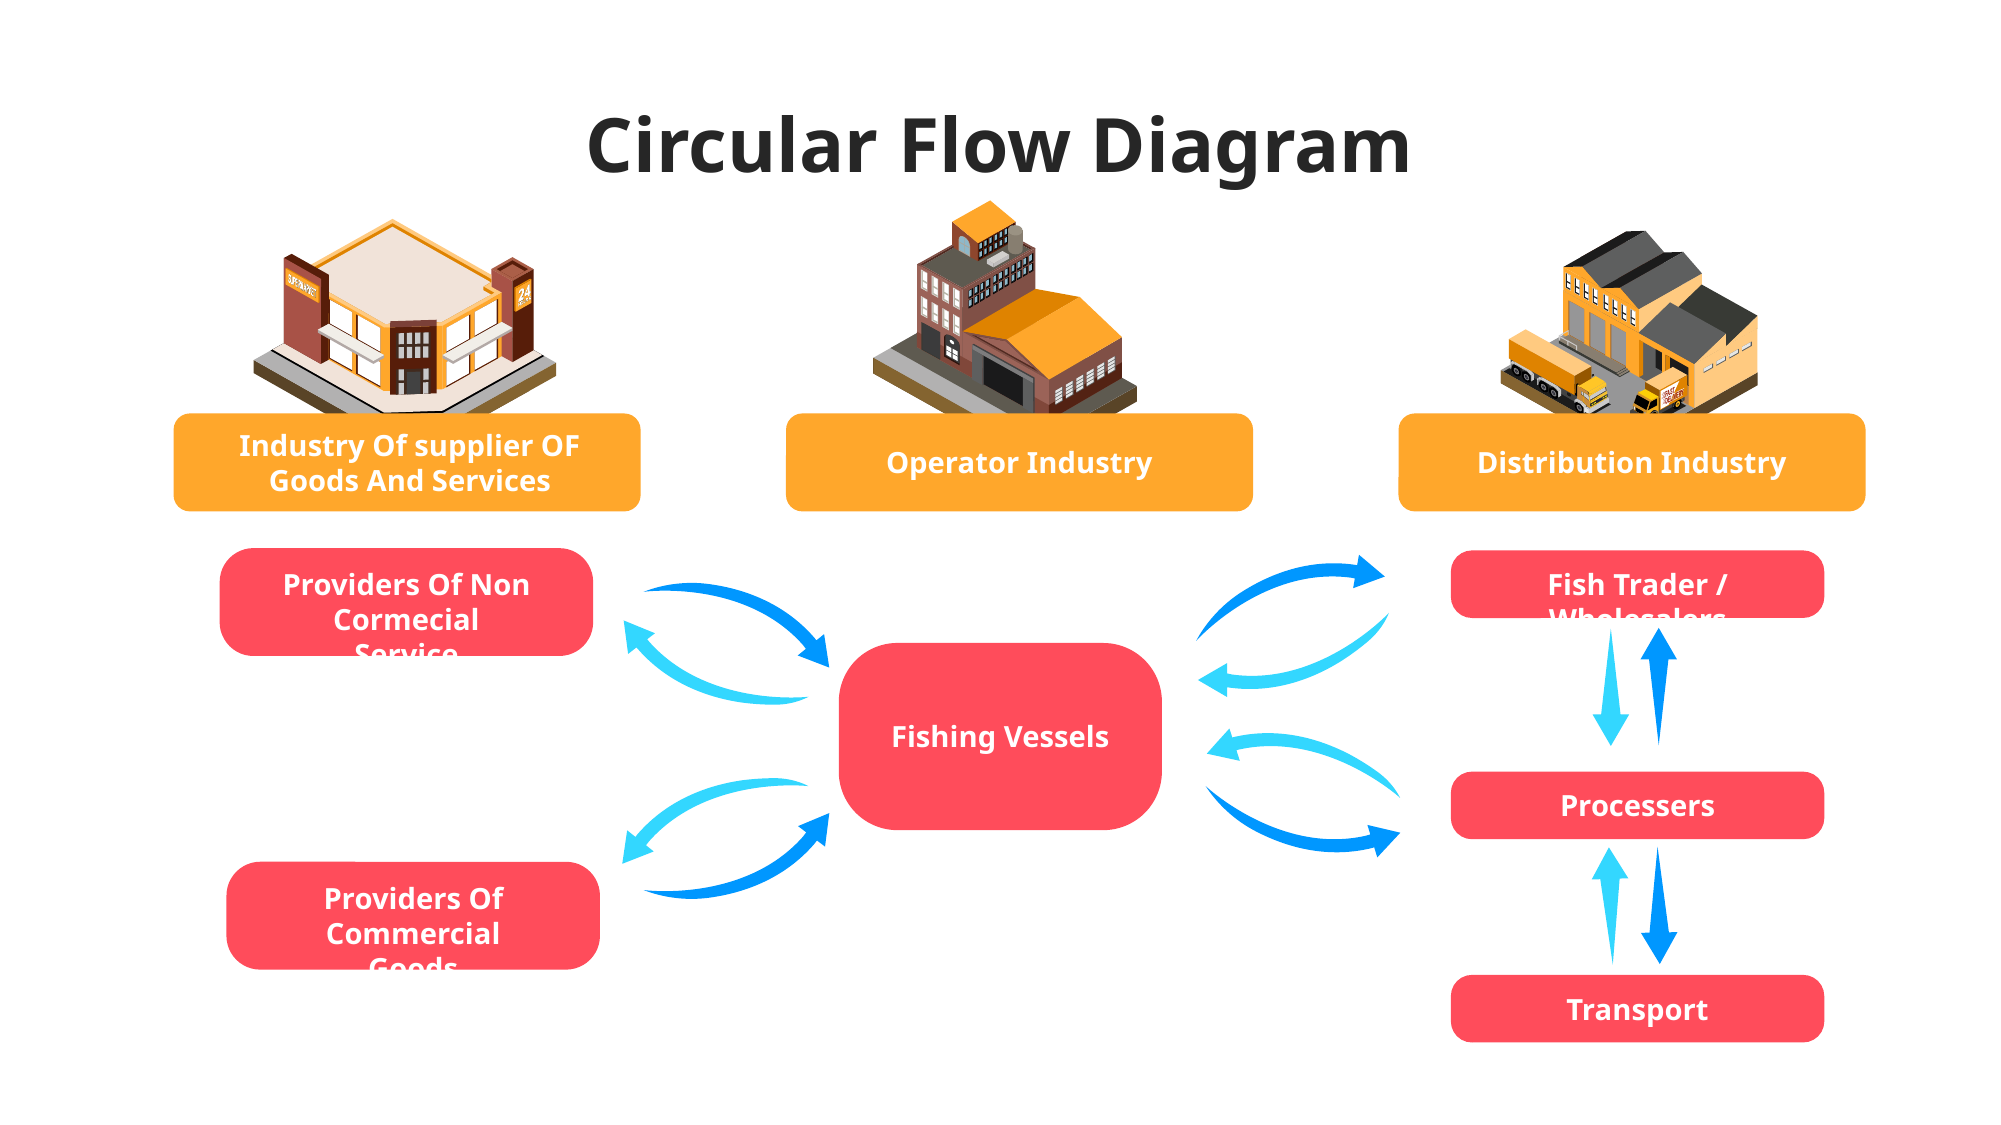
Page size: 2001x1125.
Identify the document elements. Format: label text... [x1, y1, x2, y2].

text_box [173, 413, 641, 512]
text_box [1591, 847, 1629, 965]
text_box [1197, 612, 1389, 698]
text_box Distribution Industry [1432, 437, 1832, 487]
text_box [1195, 552, 1387, 642]
text_box Industry Of supplier OF Goods And Services [210, 419, 610, 505]
text_box [1204, 726, 1401, 799]
text_box Fishing Vessels [856, 711, 1144, 761]
text_box [1640, 846, 1678, 965]
text_box [225, 860, 601, 971]
text_box Providers Of Non Cormecial Service [262, 559, 551, 679]
text_box [620, 777, 809, 866]
text_box [785, 413, 1254, 512]
text_box [1449, 770, 1826, 841]
text_box [1449, 973, 1826, 1044]
text_box [1204, 785, 1403, 860]
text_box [253, 218, 557, 460]
text_box Fish Trader / Wholesalers [1451, 558, 1825, 644]
text_box [1398, 413, 1866, 512]
title Circular Flow Diagram [335, 58, 1665, 238]
text_box [643, 581, 831, 670]
text_box [1454, 549, 1821, 558]
text_box Operator Industry [857, 437, 1182, 487]
text_box [622, 618, 810, 706]
text_box [643, 813, 830, 899]
text_box [218, 547, 595, 658]
text_box [1592, 628, 1630, 746]
text_box Transport [1493, 983, 1782, 1034]
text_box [873, 200, 1137, 462]
text_box [837, 641, 1163, 832]
text_box Processers [1493, 780, 1782, 830]
text_box [1640, 627, 1677, 746]
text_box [1500, 230, 1758, 457]
text_box Providers Of Commercial Goods [269, 872, 557, 993]
